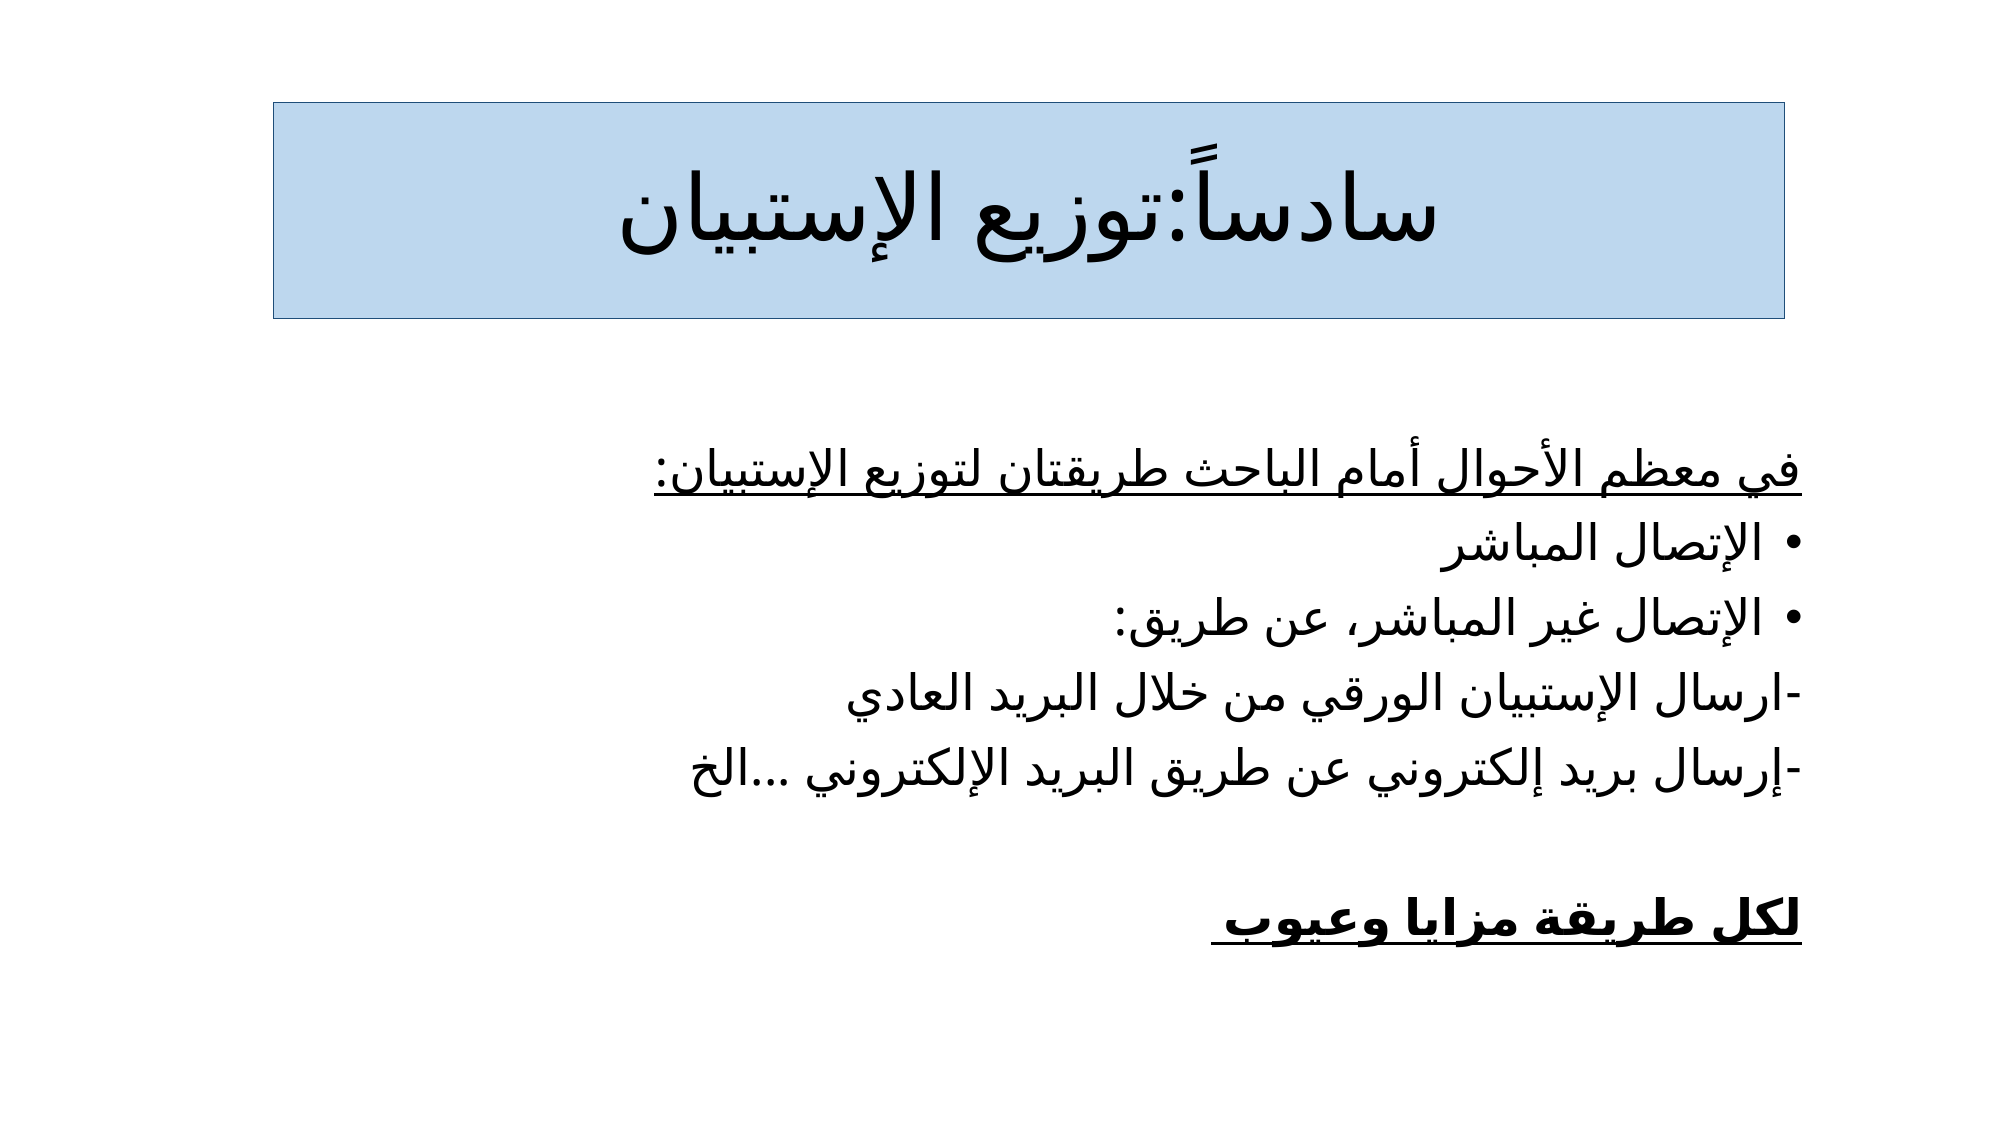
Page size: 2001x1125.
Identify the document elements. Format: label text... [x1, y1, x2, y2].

list في معظم الأحوال أمام الباحث طريقتان لتوزيع الإستبيان: الإتصال المباشر الإتصال غير المباشر، عن طريق: -ارسال الإستبيان الورقي من خلال البريد العادي -إرسال بريد إلكتروني عن طريق البريد الإلكتروني ...الخ لكل طريقة مزايا وعيوب [111, 354, 1818, 1080]
title سادساً:توزيع الإستبيان [273, 102, 1785, 319]
